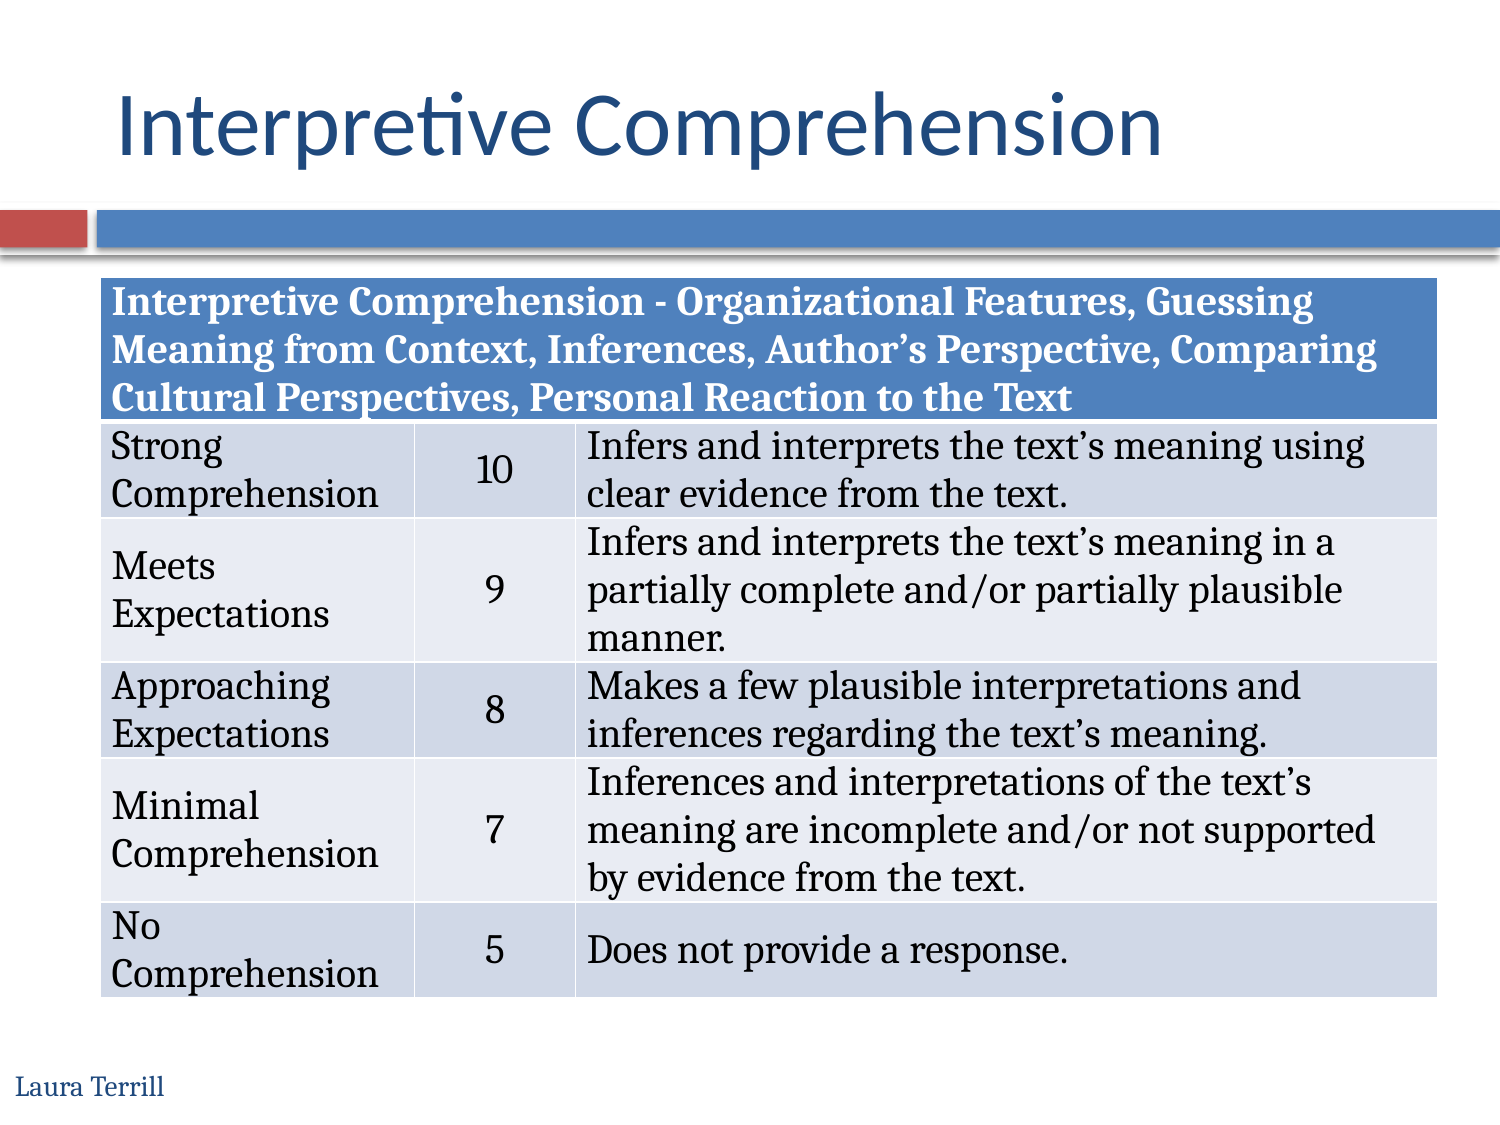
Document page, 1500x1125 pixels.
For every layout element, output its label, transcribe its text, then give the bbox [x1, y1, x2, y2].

table_cell Approaching Expectations [101, 663, 414, 757]
table_cell Infers and interprets the text’s meaning using clear evidence from the text. [576, 424, 1437, 517]
table_cell Minimal Comprehension [101, 759, 414, 901]
table_cell 10 [415, 424, 575, 517]
table_cell 8 [415, 663, 575, 757]
table_cell No Comprehension [101, 903, 414, 997]
table_cell Makes a few plausible interpretations and inferences regarding the text’s meaning. [576, 663, 1437, 757]
table_cell Strong Comprehension [101, 424, 414, 517]
table_cell Meets Expectations [101, 519, 414, 661]
table_cell 5 [415, 903, 575, 997]
title Interpretive Comprehension [100, 37, 1438, 200]
table_cell Infers and interprets the text’s meaning in a partially complete and/or partially plausible manner. [576, 519, 1437, 661]
table_cell Does not provide a response. [576, 903, 1437, 997]
table_cell 7 [415, 759, 575, 901]
footer Laura Terrill [0, 1054, 890, 1115]
table_header Interpretive Comprehension - Organizational Features, Guessing Meaning from Context, Inferences, Author’s Perspective, Comparing Cultural Perspectives, Personal Reaction to the Text [101, 278, 1437, 419]
table_cell Inferences and interpretations of the text’s meaning are incomplete and/or not supported by evidence from the text. [576, 759, 1437, 901]
table_cell 9 [415, 519, 575, 661]
